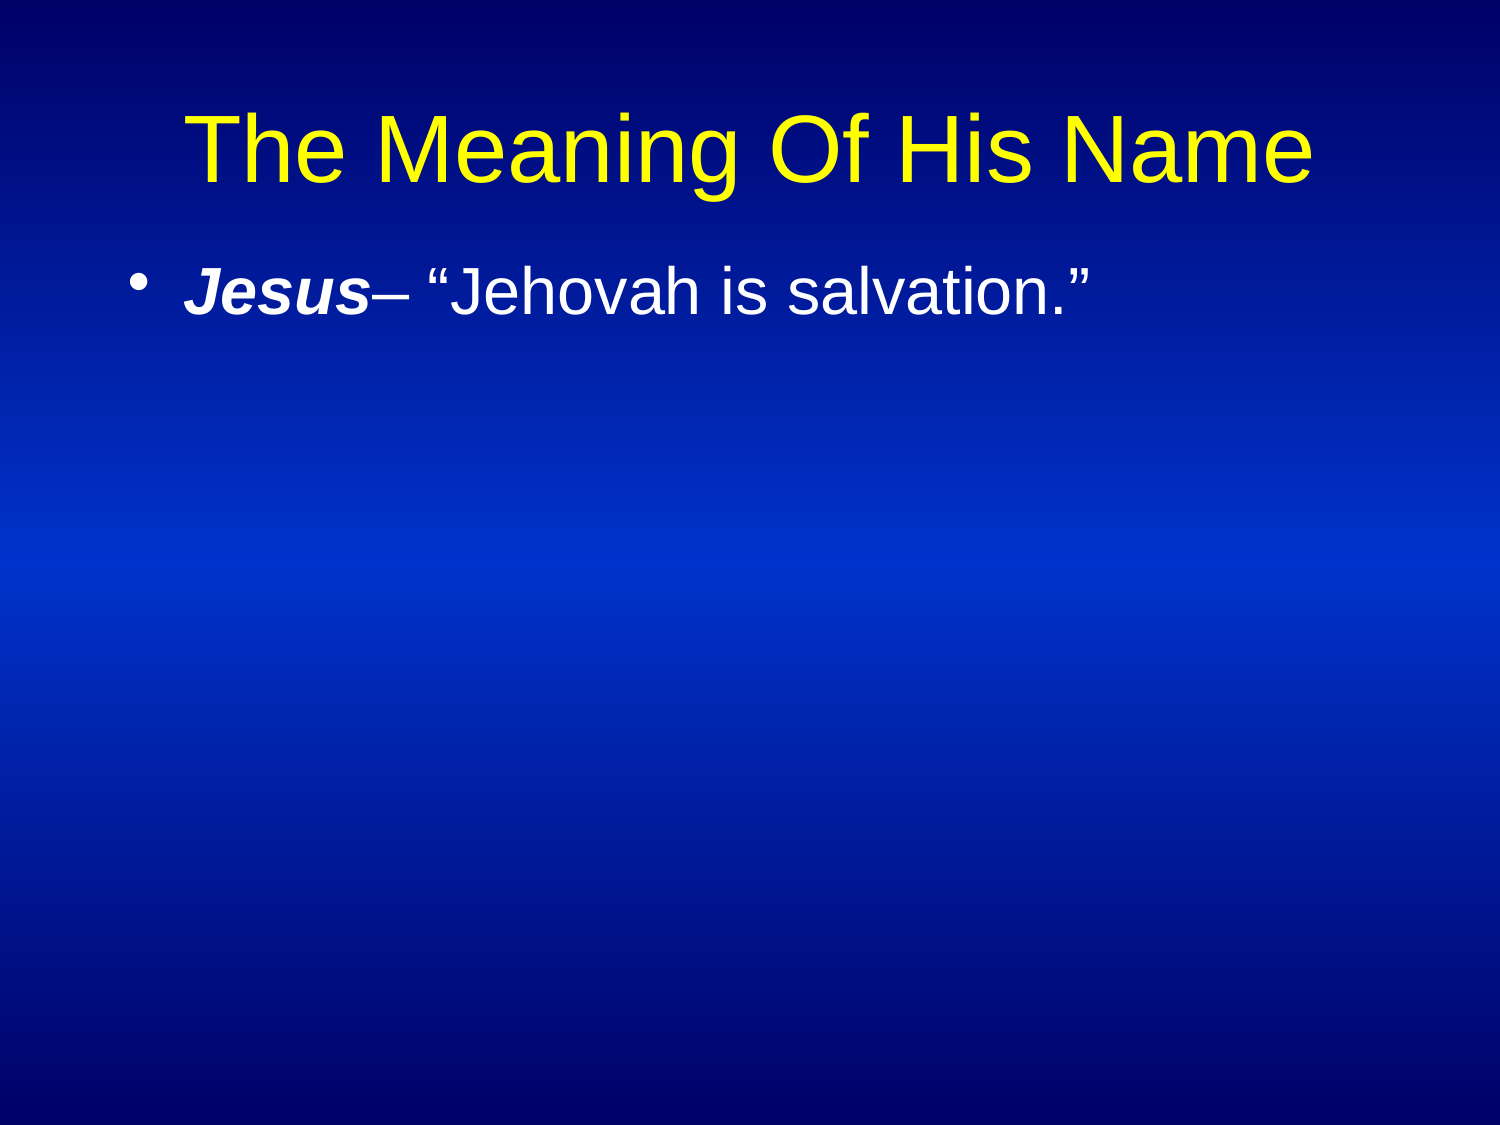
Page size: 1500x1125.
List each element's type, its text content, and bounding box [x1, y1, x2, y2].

list Jesus– “Jehovah is salvation.” [112, 249, 1438, 1038]
title The Meaning Of His Name [37, 50, 1463, 238]
